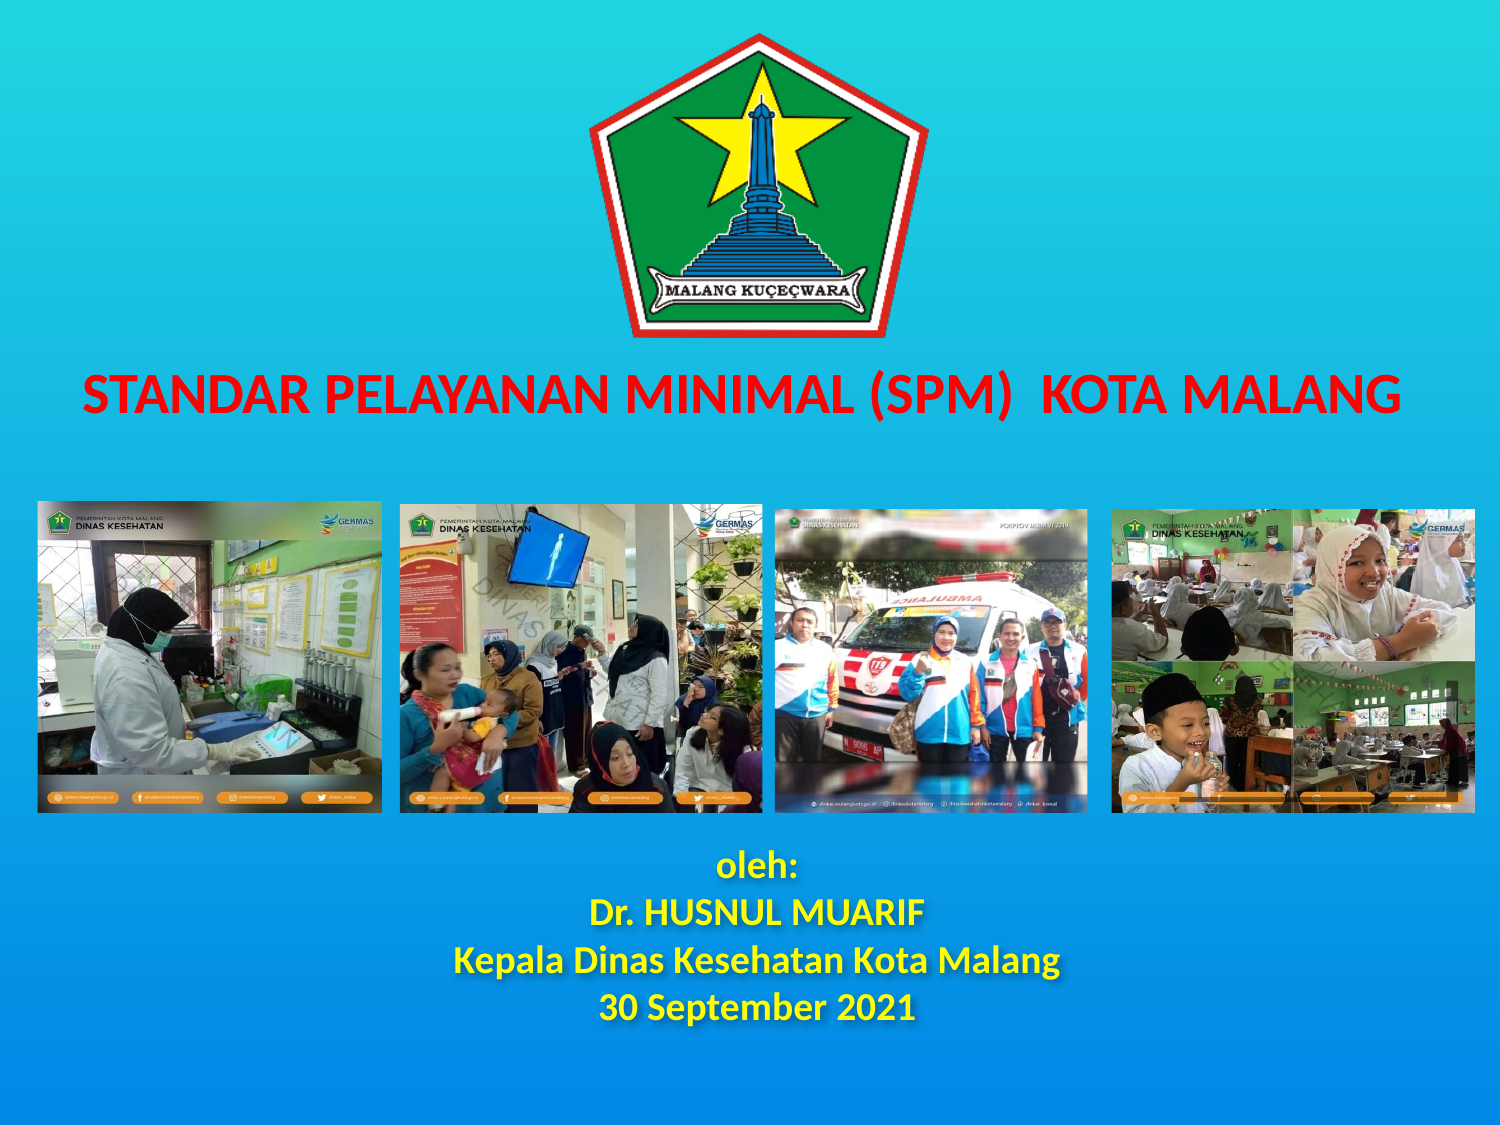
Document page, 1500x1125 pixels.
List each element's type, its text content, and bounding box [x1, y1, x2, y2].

text_box [37, 501, 382, 813]
text_box [1446, 680, 1459, 803]
text_box oleh: Dr. HUSNUL MUARIF Kepala Dinas Kesehatan Kota Malang 30 September 2021 [161, 833, 1353, 1036]
text_box [399, 504, 763, 813]
picture [589, 32, 929, 338]
text_box [774, 509, 1088, 813]
text_box [1179, 796, 1447, 803]
text_box [1111, 509, 1475, 813]
text_box STANDAR PELAYANAN MINIMAL (SPM) KOTA MALANG [35, 349, 1450, 431]
